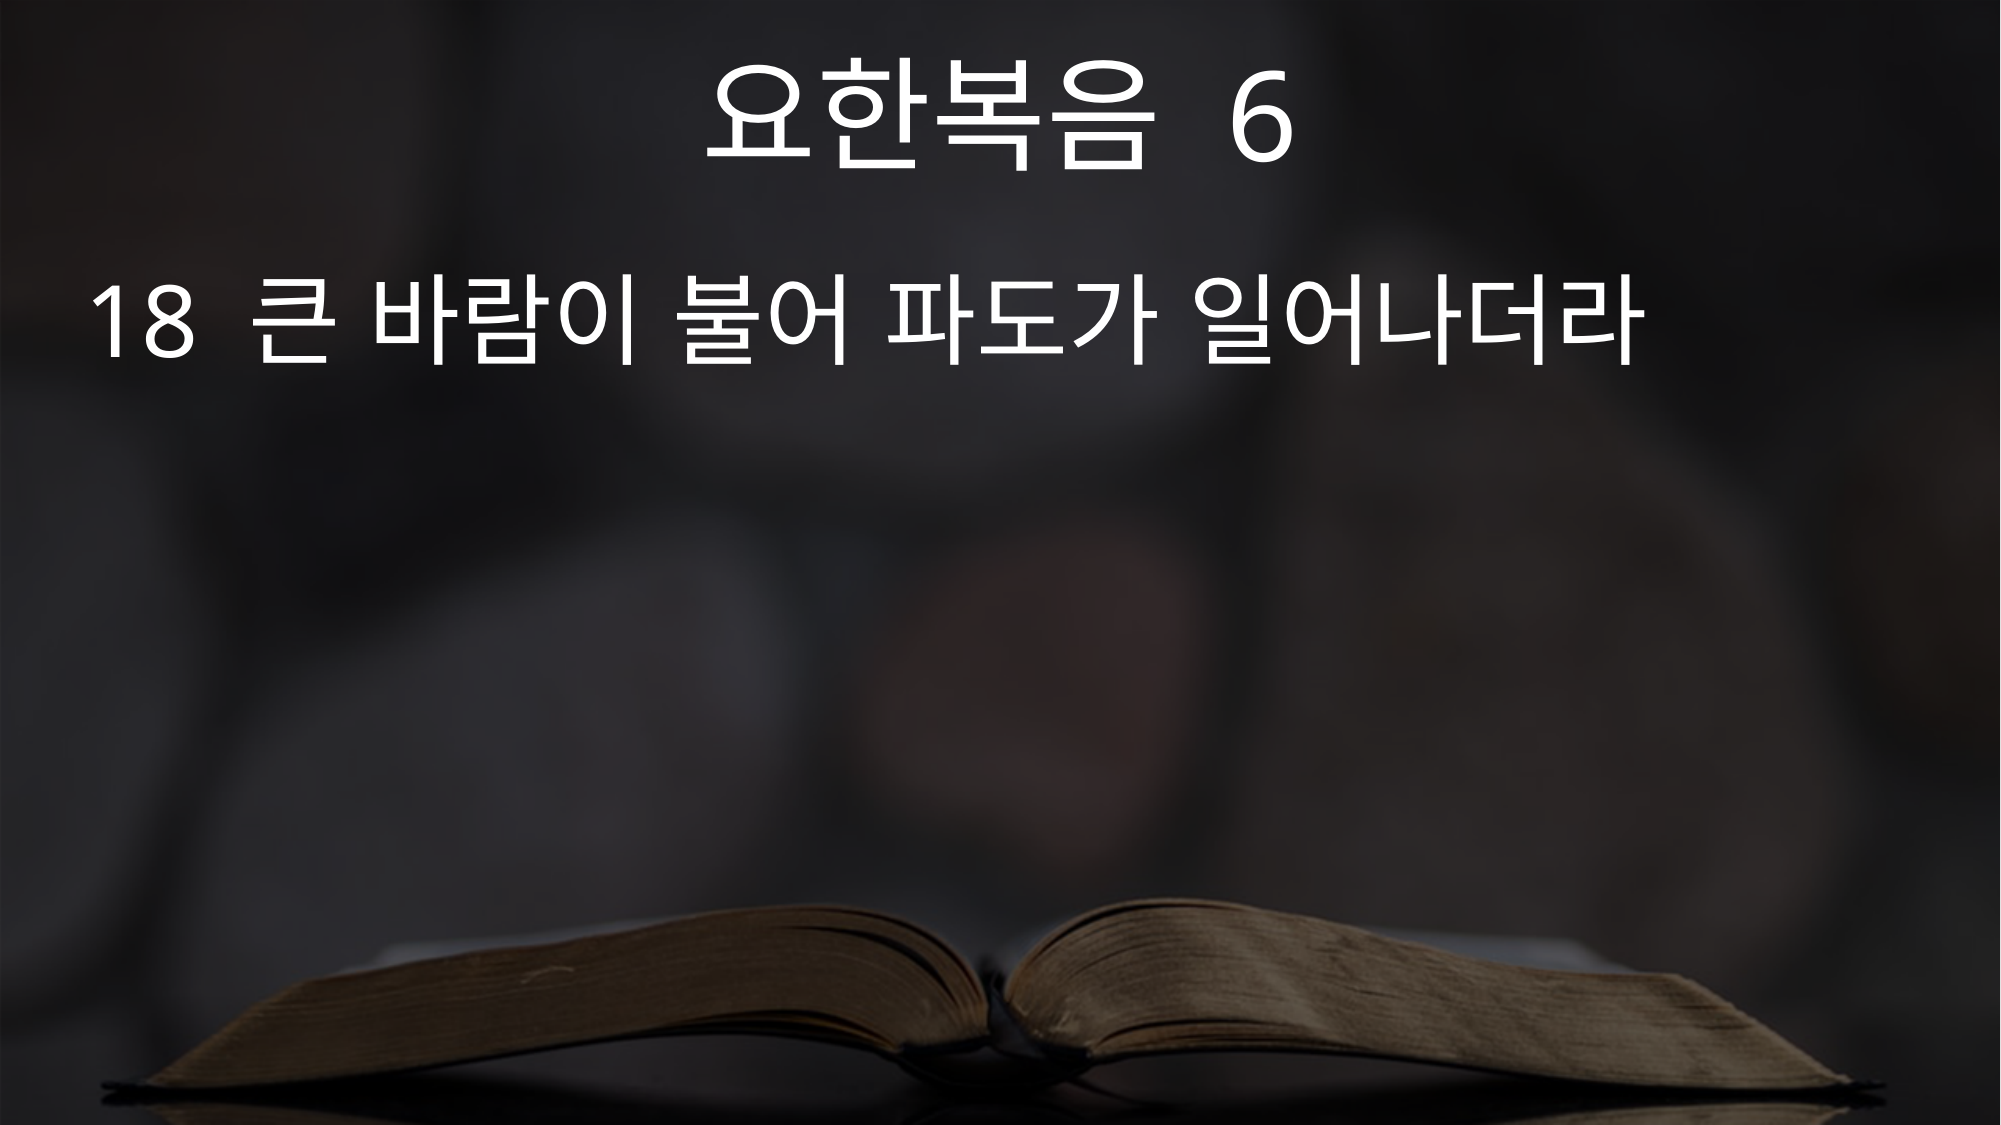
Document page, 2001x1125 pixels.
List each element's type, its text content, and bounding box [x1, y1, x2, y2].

picture [0, 0, 2001, 1125]
footer 요한복음 6 [0, 32, 2000, 192]
list 18 큰 바람이 불어 파도가 일어나더라 [69, 263, 1953, 423]
